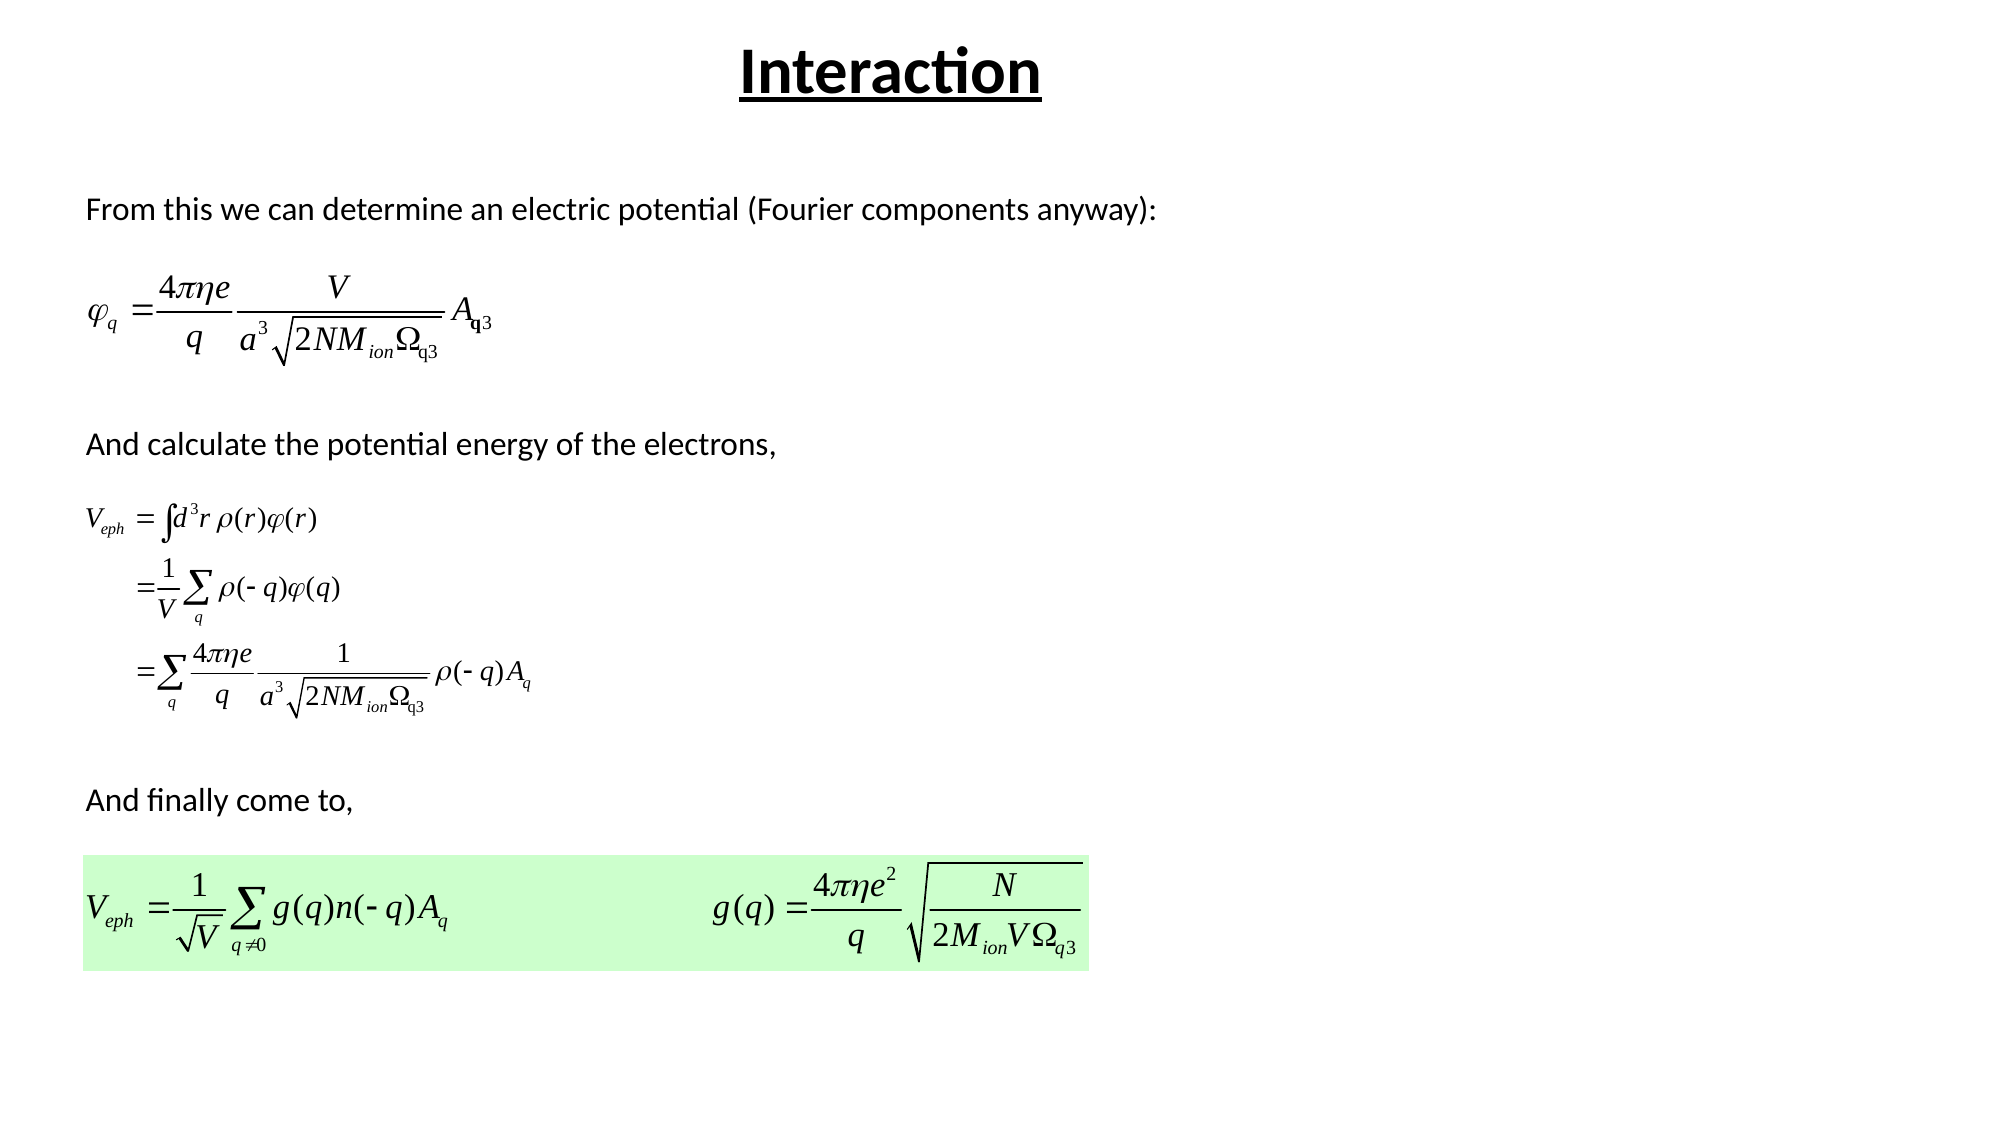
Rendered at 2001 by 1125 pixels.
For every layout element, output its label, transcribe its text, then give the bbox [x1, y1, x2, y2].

title Interaction [593, 14, 1189, 116]
text_box And calculate the potential energy of the electrons, [70, 414, 936, 469]
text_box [82, 854, 1090, 971]
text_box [82, 265, 497, 371]
text_box And finally come to, [70, 770, 405, 826]
text_box From this we can determine an electric potential (Fourier components anyway): [70, 180, 1438, 235]
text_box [83, 493, 539, 724]
